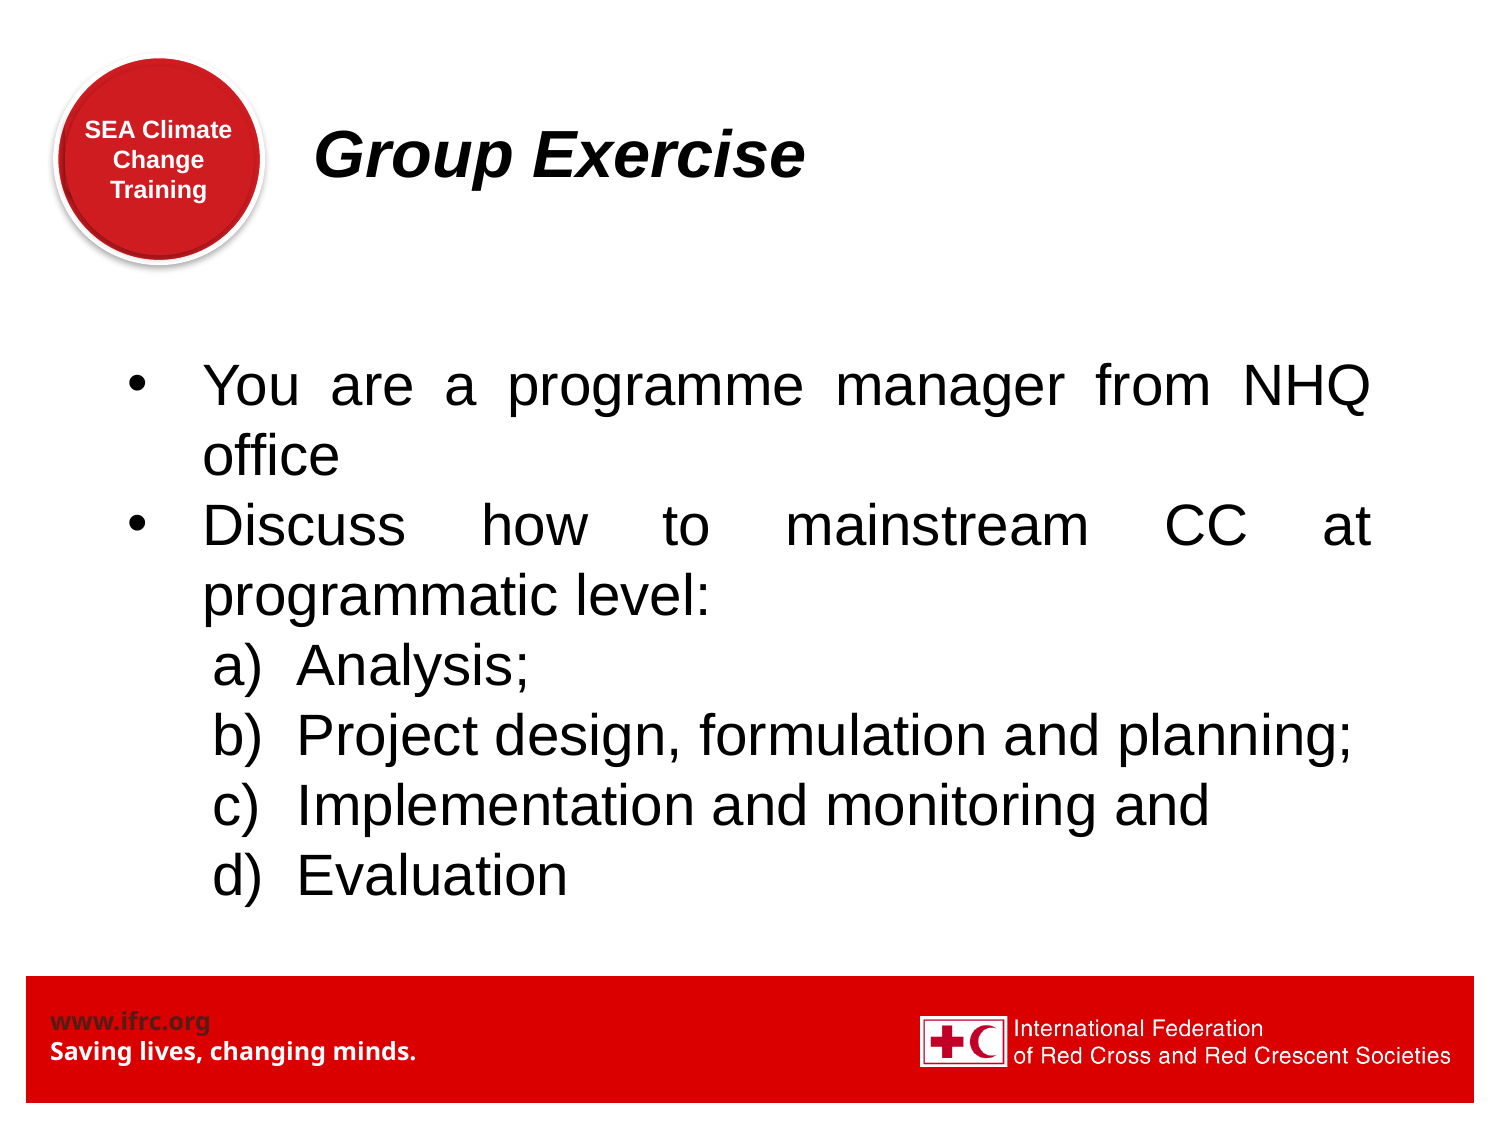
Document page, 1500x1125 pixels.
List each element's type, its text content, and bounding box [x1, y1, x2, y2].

text_box You are a programme manager from NHQ office Discuss how to mainstream CC at programmatic level: Analysis; Project design, formulation and planning; Implementation and monitoring and Evaluation [112, 339, 1388, 915]
picture [920, 1016, 1450, 1067]
text_box Group Exercise [299, 103, 1353, 199]
